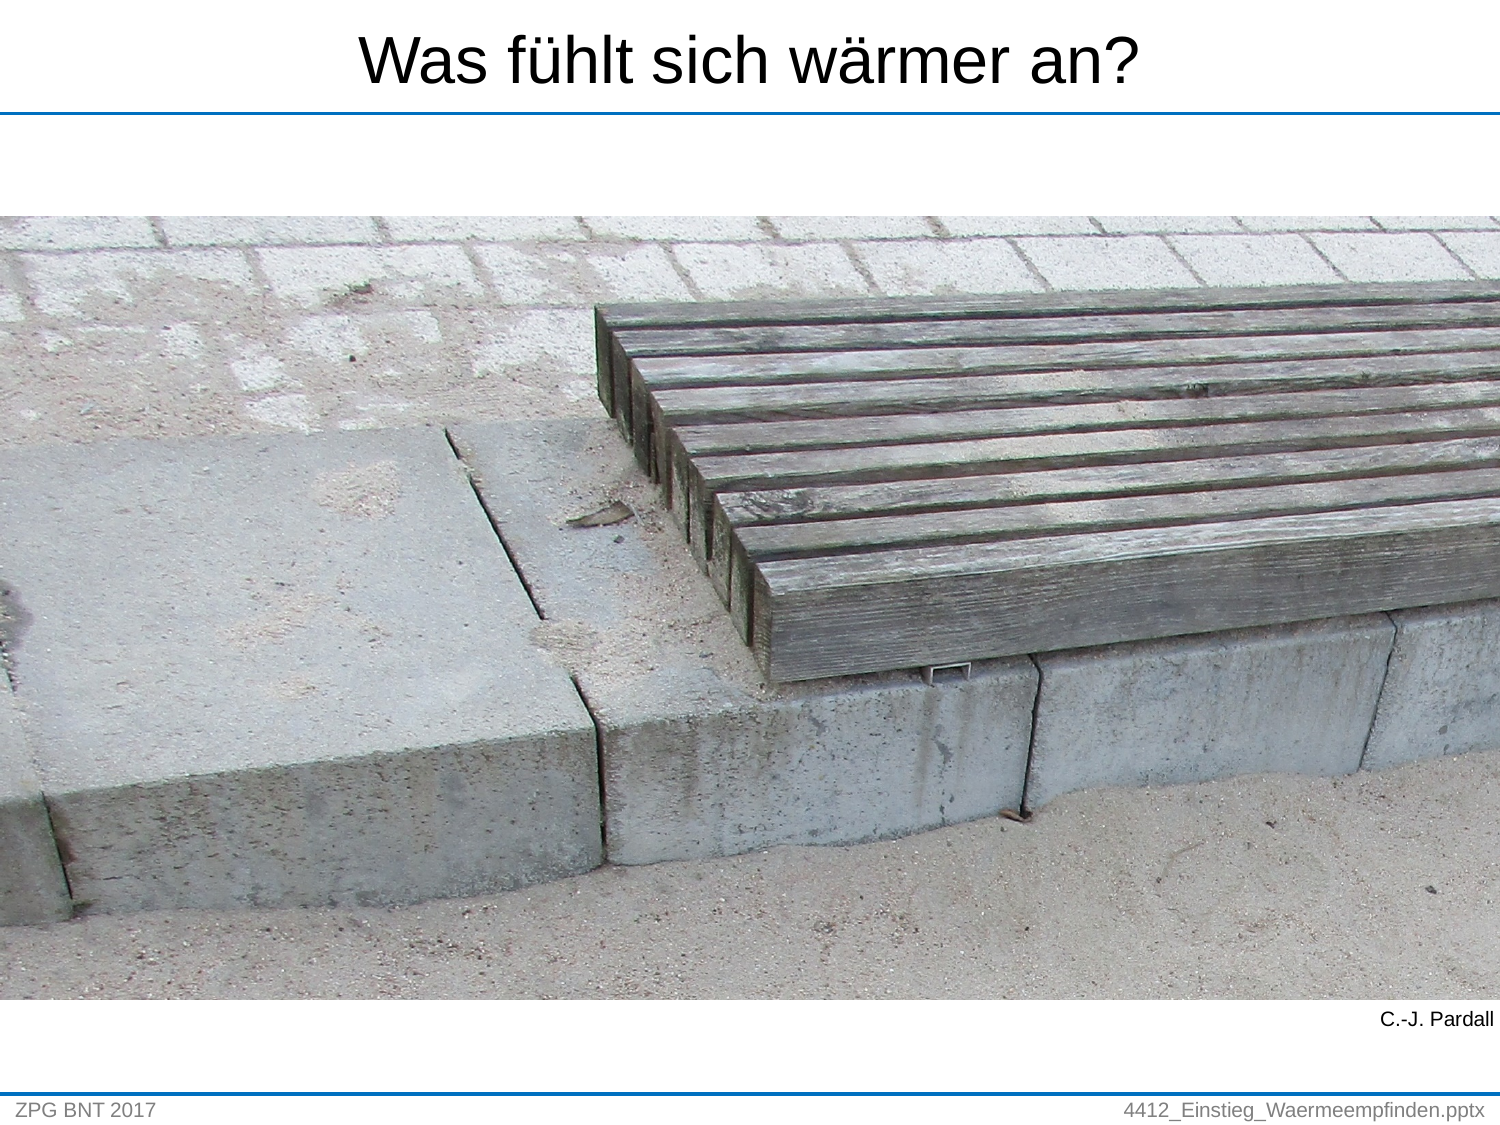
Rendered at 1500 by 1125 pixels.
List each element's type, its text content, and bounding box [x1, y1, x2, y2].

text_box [0, 216, 1500, 1030]
slide_number 4412_Einstieg_Waermeempfinden.pptx [1104, 1094, 1500, 1125]
title Was fühlt sich wärmer an? [0, 0, 1500, 114]
slide_number ZPG BNT 2017 [0, 1094, 408, 1125]
